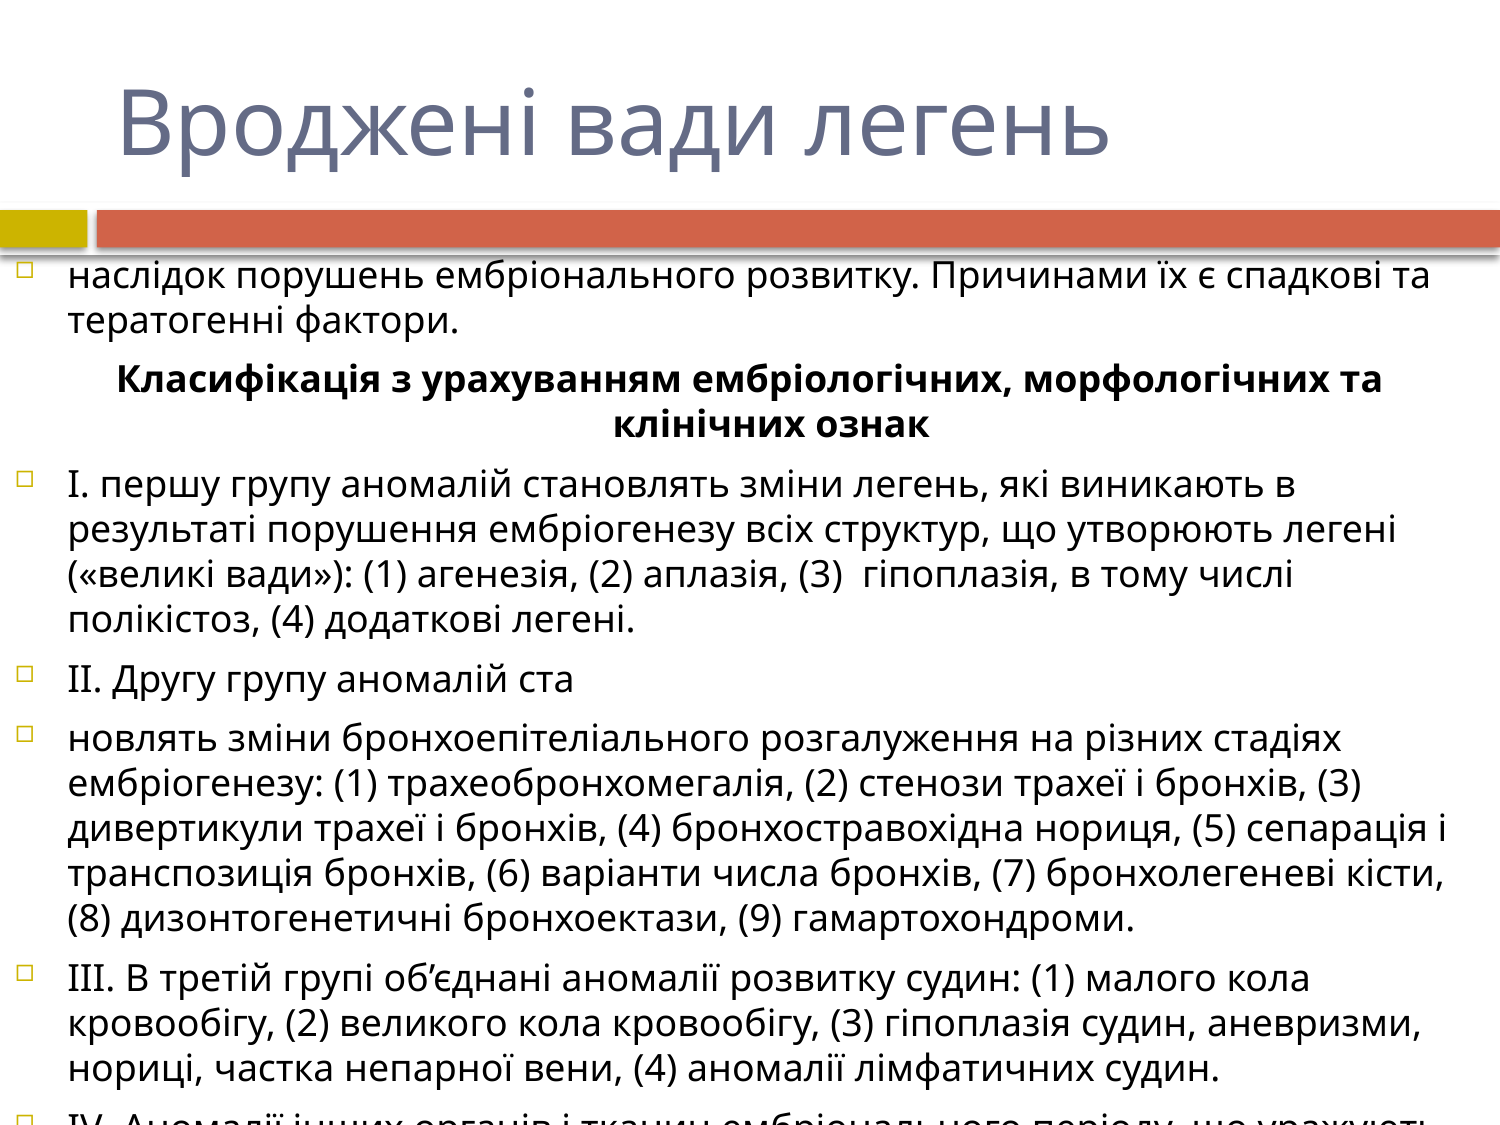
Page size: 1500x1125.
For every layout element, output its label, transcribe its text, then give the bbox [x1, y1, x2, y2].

title Вроджені вади легень [100, 37, 1438, 200]
list наслідок порушень ембріонального розвитку. Причинами їх є спадкові та тератогенні фактори. Класифікація з урахуванням ембріологічних, морфологічних та клінічних ознак І. першу групу аномалій становлять зміни легень, які виникають в результаті порушення ембріогенезу всіх структур, що утворюють легені («великі вади»): (1) агенезія, (2) аплазія, (3) гіпоплазія, в тому числі полікістоз, (4) додаткові легені. ІІ. Другу групу аномалій ста новлять зміни бронхоепітеліального розгалуження на різних стадіях ембріогенезу: (1) трахеобронхомегалія, (2) стенози трахеї і бронхів, (3) дивертикули трахеї і бронхів, (4) бронхостравохідна нориця, (5) сепарація і транспозиція бронхів, (6) варіанти числа бронхів, (7) бронхолегеневі кісти, (8) дизонтогенетичні бронхоектази, (9) гамартохондроми. ІІІ. В третій групі об’єднані аномалії розвитку судин: (1) малого кола кровообігу, (2) великого кола кровообігу, (3) гіпоплазія судин, аневризми, нориці, частка непарної вени, (4) аномалії лімфатичних судин. ІV. Аномалії інших органів і тканин ембріонального періоду, що уражують легені: дермоідні кісти, тератоми, муковісцидоз. [0, 243, 1500, 1106]
